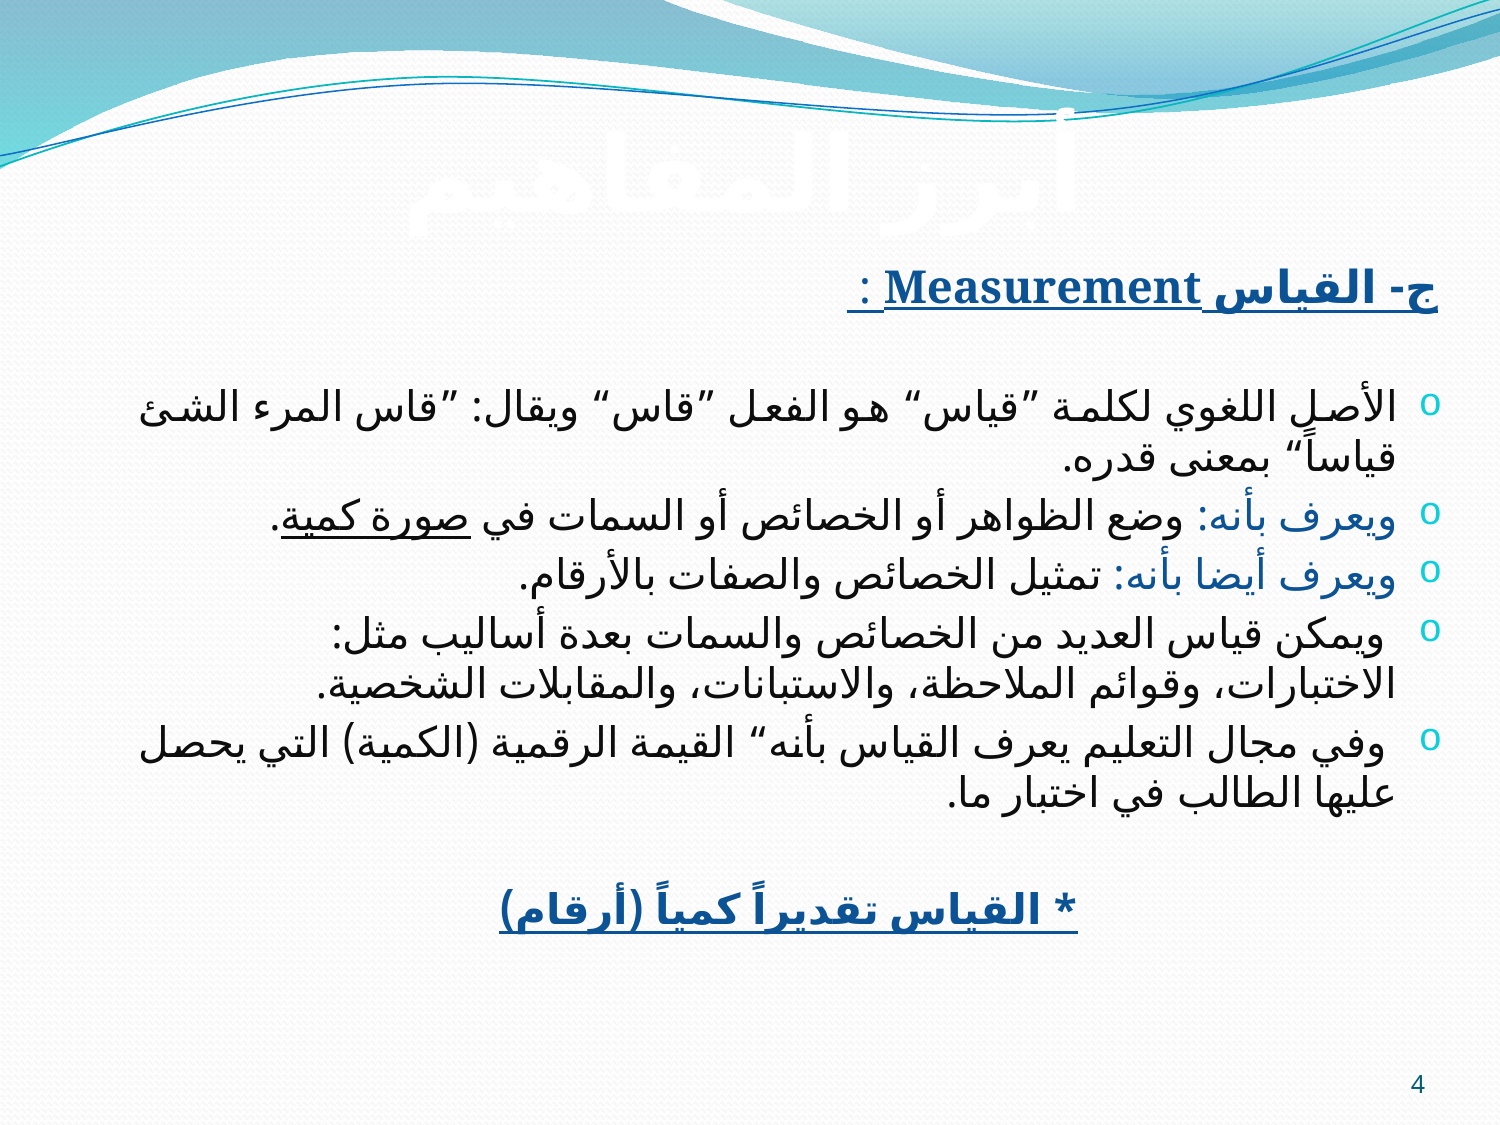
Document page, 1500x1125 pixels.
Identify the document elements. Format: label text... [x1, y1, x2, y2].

list ج- القياس Measurement : الأصل اللغوي لكلمة ”قياس“ هو الفعل ”قاس“ ويقال: ”قاس المرء الشئ قياساً“ بمعنى قدره. ويعرف بأنه: وضع الظواهر أو الخصائص أو السمات في صورة كمية. ويعرف أيضا بأنه: تمثيل الخصائص والصفات بالأرقام. ويمكن قياس العديد من الخصائص والسمات بعدة أساليب مثل: الاختبارات، وقوائم الملاحظة، والاستبانات، والمقابلات الشخصية. وفي مجال التعليم يعرف القياس بأنه“ القيمة الرقمية (الكمية) التي يحصل عليها الطالب في اختبار ما. * القياس تقديراً كمياً (أرقام) [123, 149, 1454, 996]
title أبرز المفاهيم [75, 45, 1412, 233]
slide_number 4 [1299, 1042, 1425, 1103]
